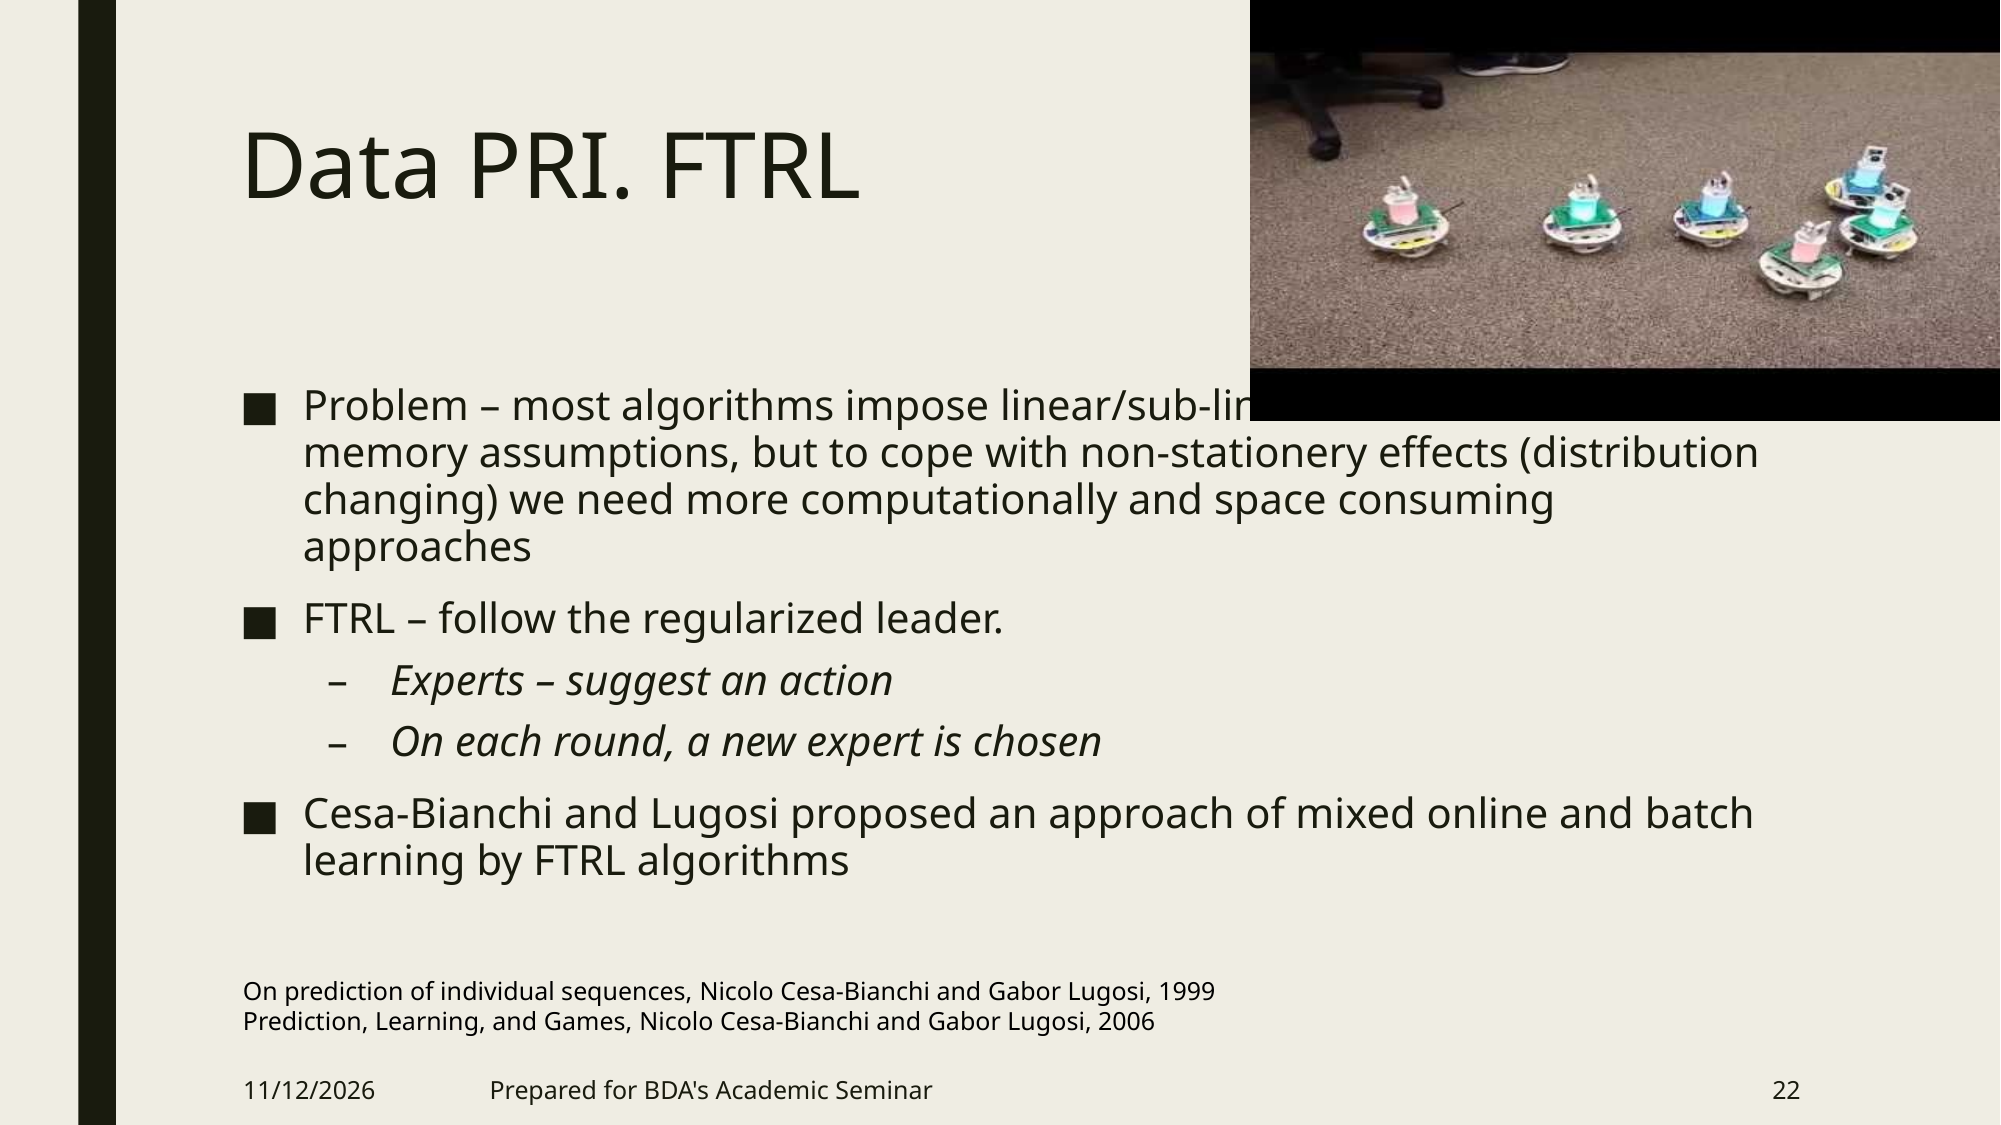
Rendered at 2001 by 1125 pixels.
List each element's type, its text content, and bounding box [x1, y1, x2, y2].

title Data PRI. FTRL [225, 112, 1249, 357]
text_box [1249, 0, 2000, 422]
slide_number 22 [1553, 1058, 1816, 1125]
list Problem – most algorithms impose linear/sub-linear memory assumptions, but to cope with non-stationery effects (distribution changing) we need more computationally and space consuming approaches FTRL – follow the regularized leader. Experts – suggest an action On each round, a new expert is chosen Cesa-Bianchi and Lugosi proposed an approach of mixed online and batch learning by FTRL algorithms [225, 375, 1800, 963]
text_box On prediction of individual sequences, Nicolo Cesa-Bianchi and Gabor Lugosi, 1999 Prediction, Learning, and Games, Nicolo Cesa-Bianchi and Gabor Lugosi, 2006 [228, 967, 1752, 1043]
footer Prepared for BDA's Academic Seminar [474, 1058, 1505, 1125]
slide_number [228, 1058, 426, 1125]
